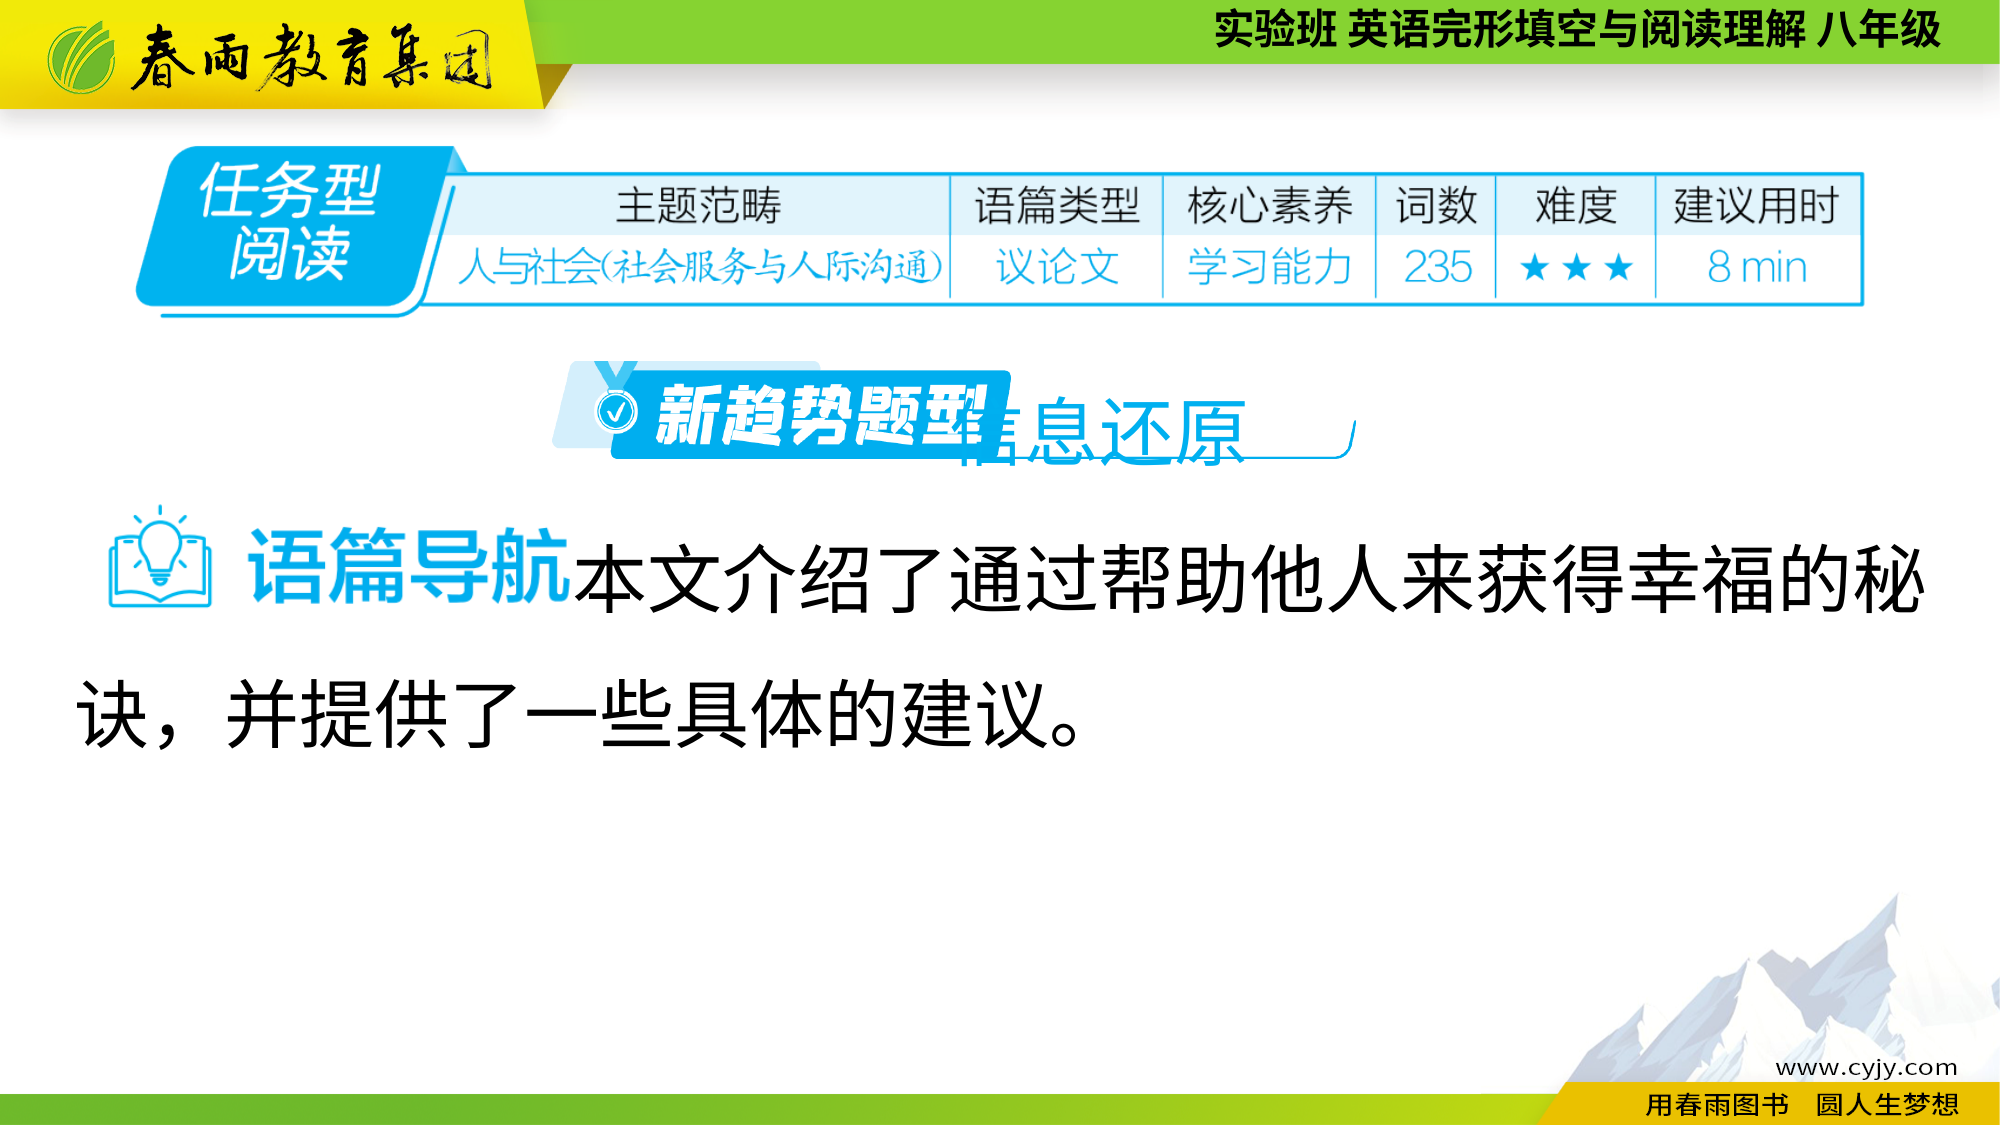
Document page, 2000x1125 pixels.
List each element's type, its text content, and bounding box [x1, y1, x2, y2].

list 本文介绍了通过帮助他人来获得幸福的秘诀，并提供了一些具体的建议。 [59, 479, 1944, 751]
text_box 信息还原 [96, 332, 1981, 483]
picture [0, 0, 2000, 1125]
